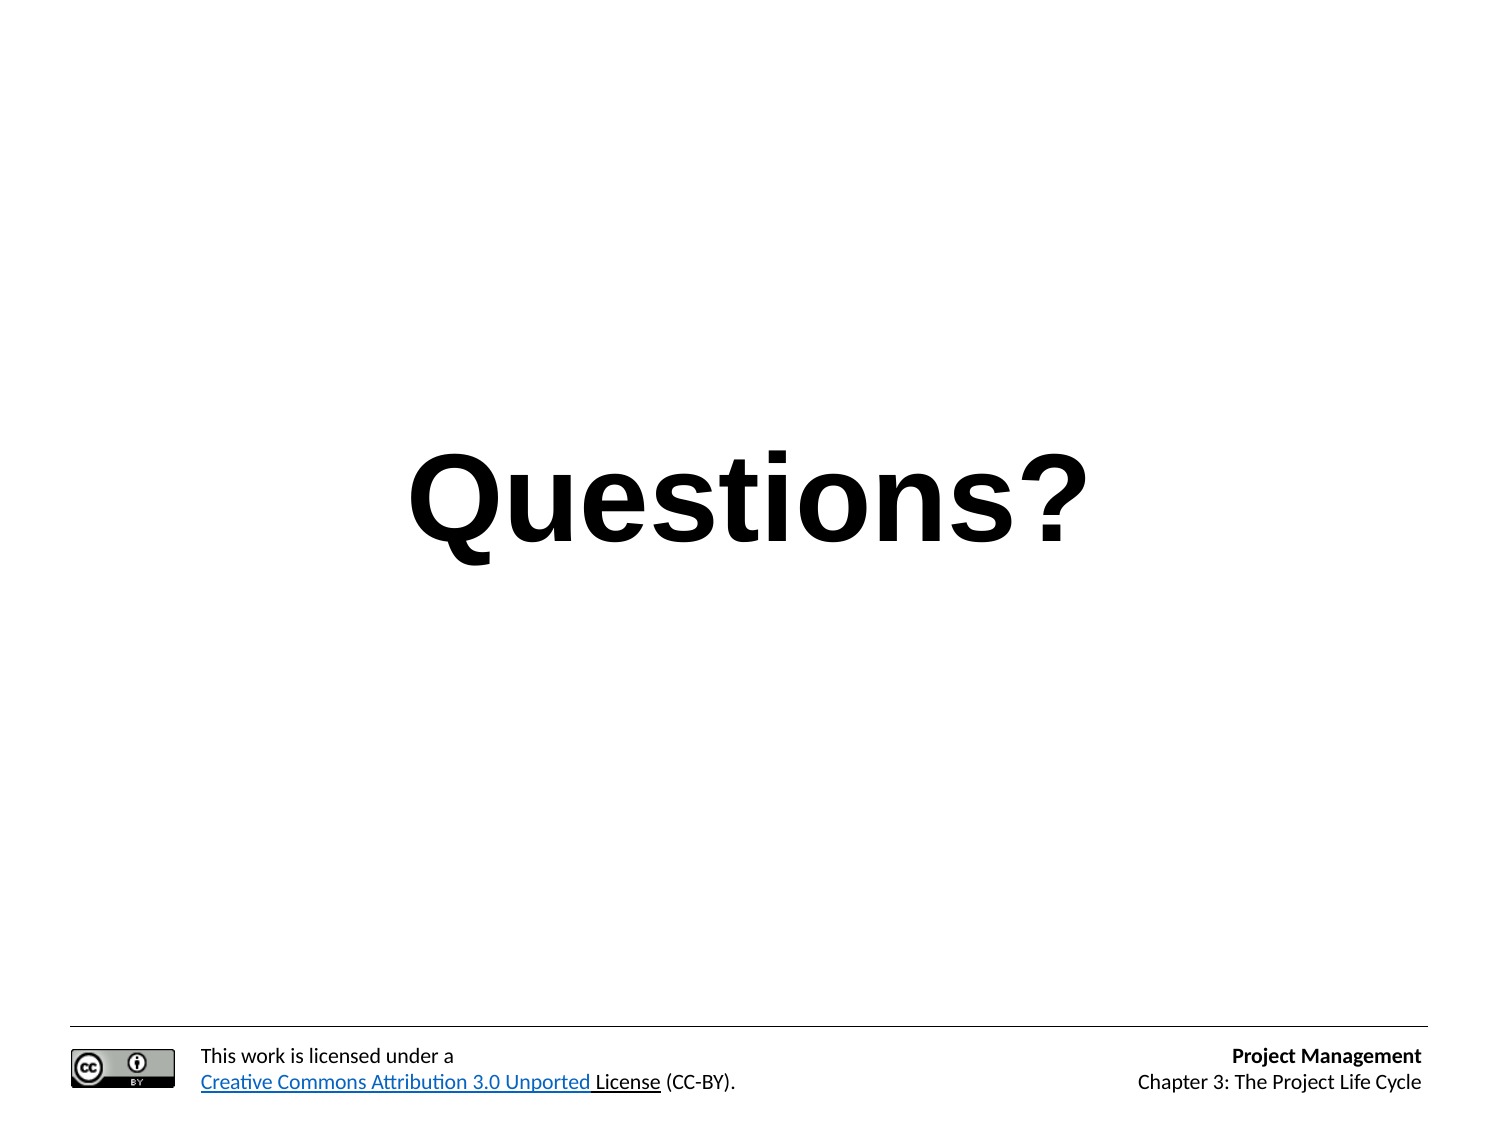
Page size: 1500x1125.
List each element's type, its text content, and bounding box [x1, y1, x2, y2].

title Questions? [112, 184, 1388, 576]
picture [71, 1049, 175, 1088]
